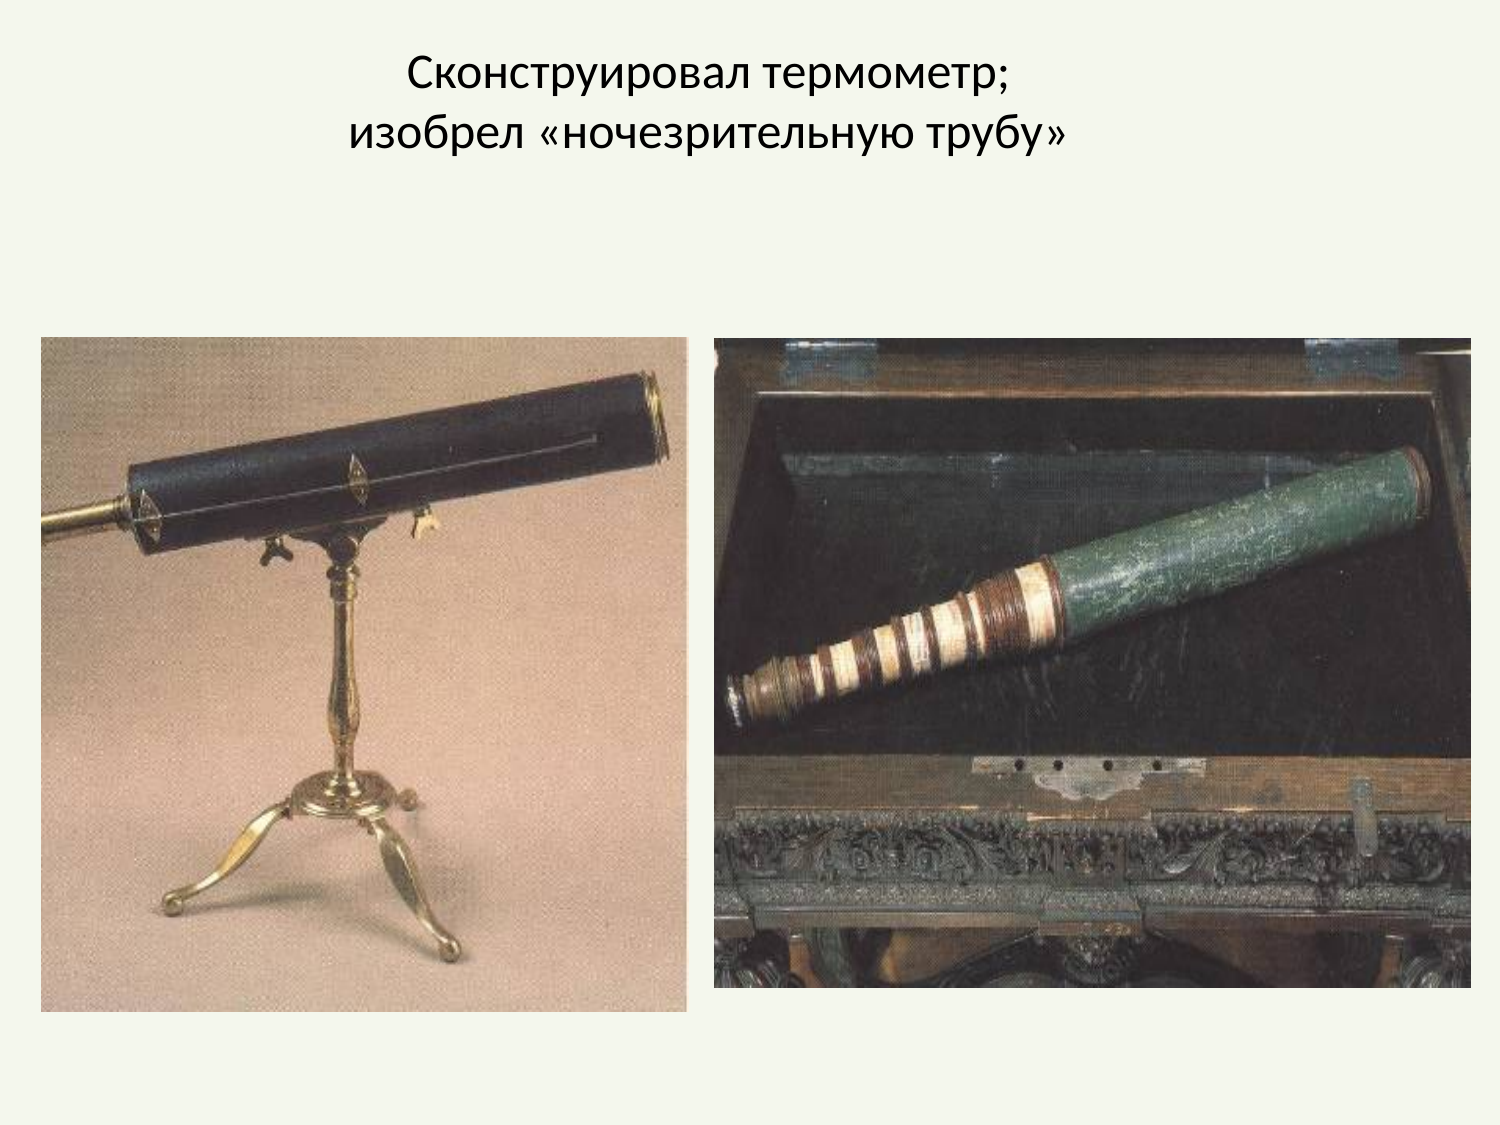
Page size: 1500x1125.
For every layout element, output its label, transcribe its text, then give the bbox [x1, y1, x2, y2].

text_box Сконструировал термометр; изобрел «ночезрительную трубу» [301, 30, 1117, 166]
picture [714, 337, 1471, 988]
picture [40, 337, 690, 1012]
